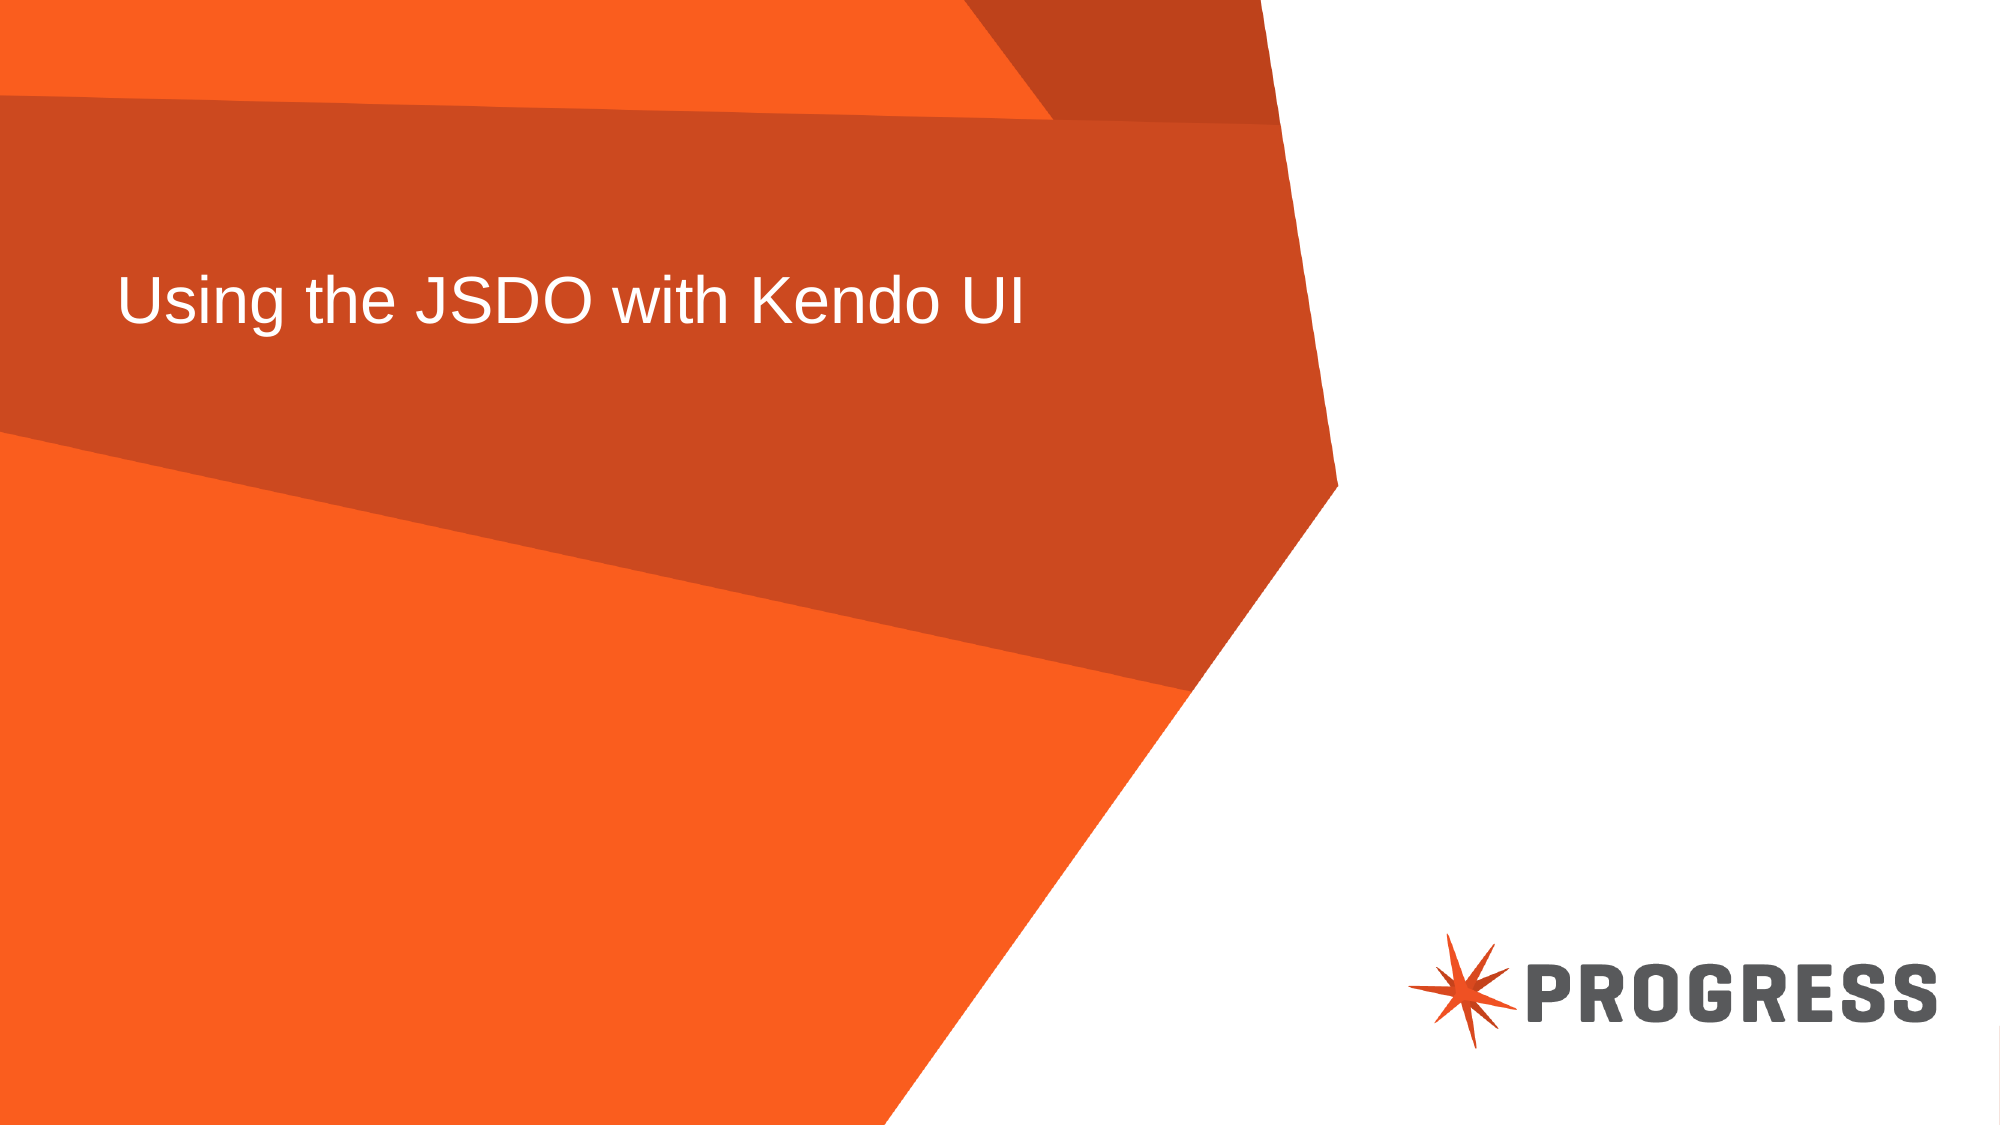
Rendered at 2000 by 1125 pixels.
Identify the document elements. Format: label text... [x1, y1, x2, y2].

picture [0, 0, 2000, 1125]
title Using the JSDO with Kendo UI [100, 257, 1234, 347]
